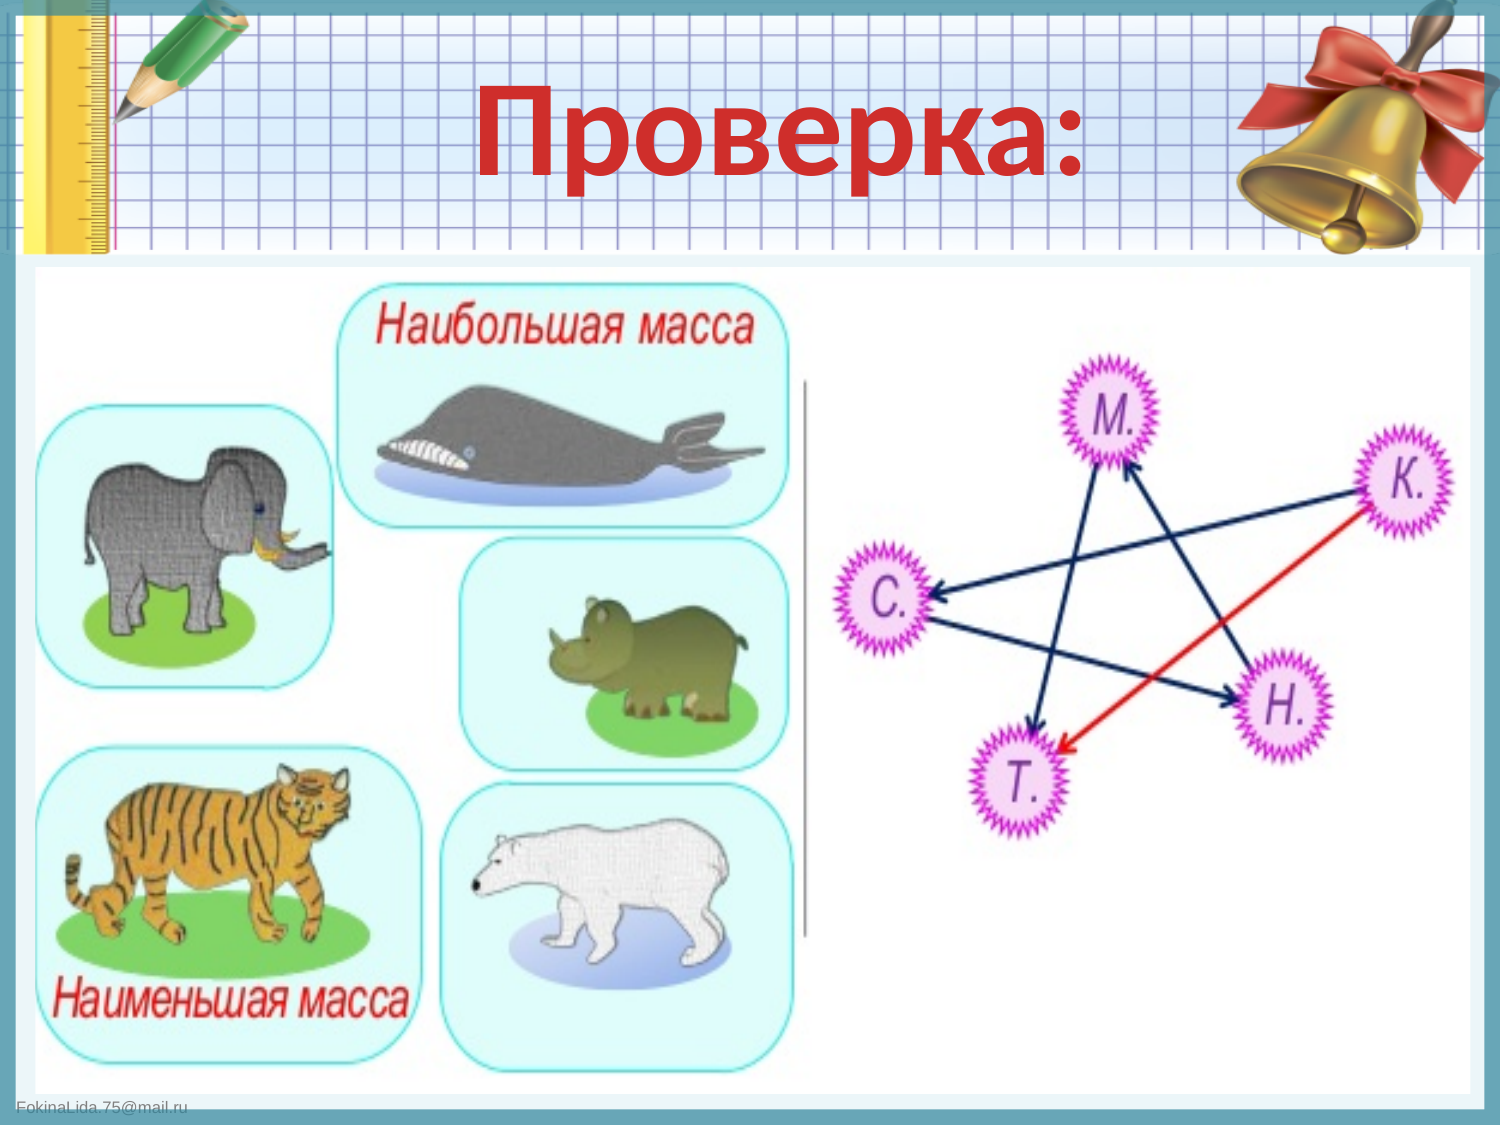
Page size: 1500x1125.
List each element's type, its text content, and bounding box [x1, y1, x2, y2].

picture [16, 16, 1484, 256]
picture [34, 266, 1471, 1095]
text_box Проверка: [457, 30, 1106, 211]
